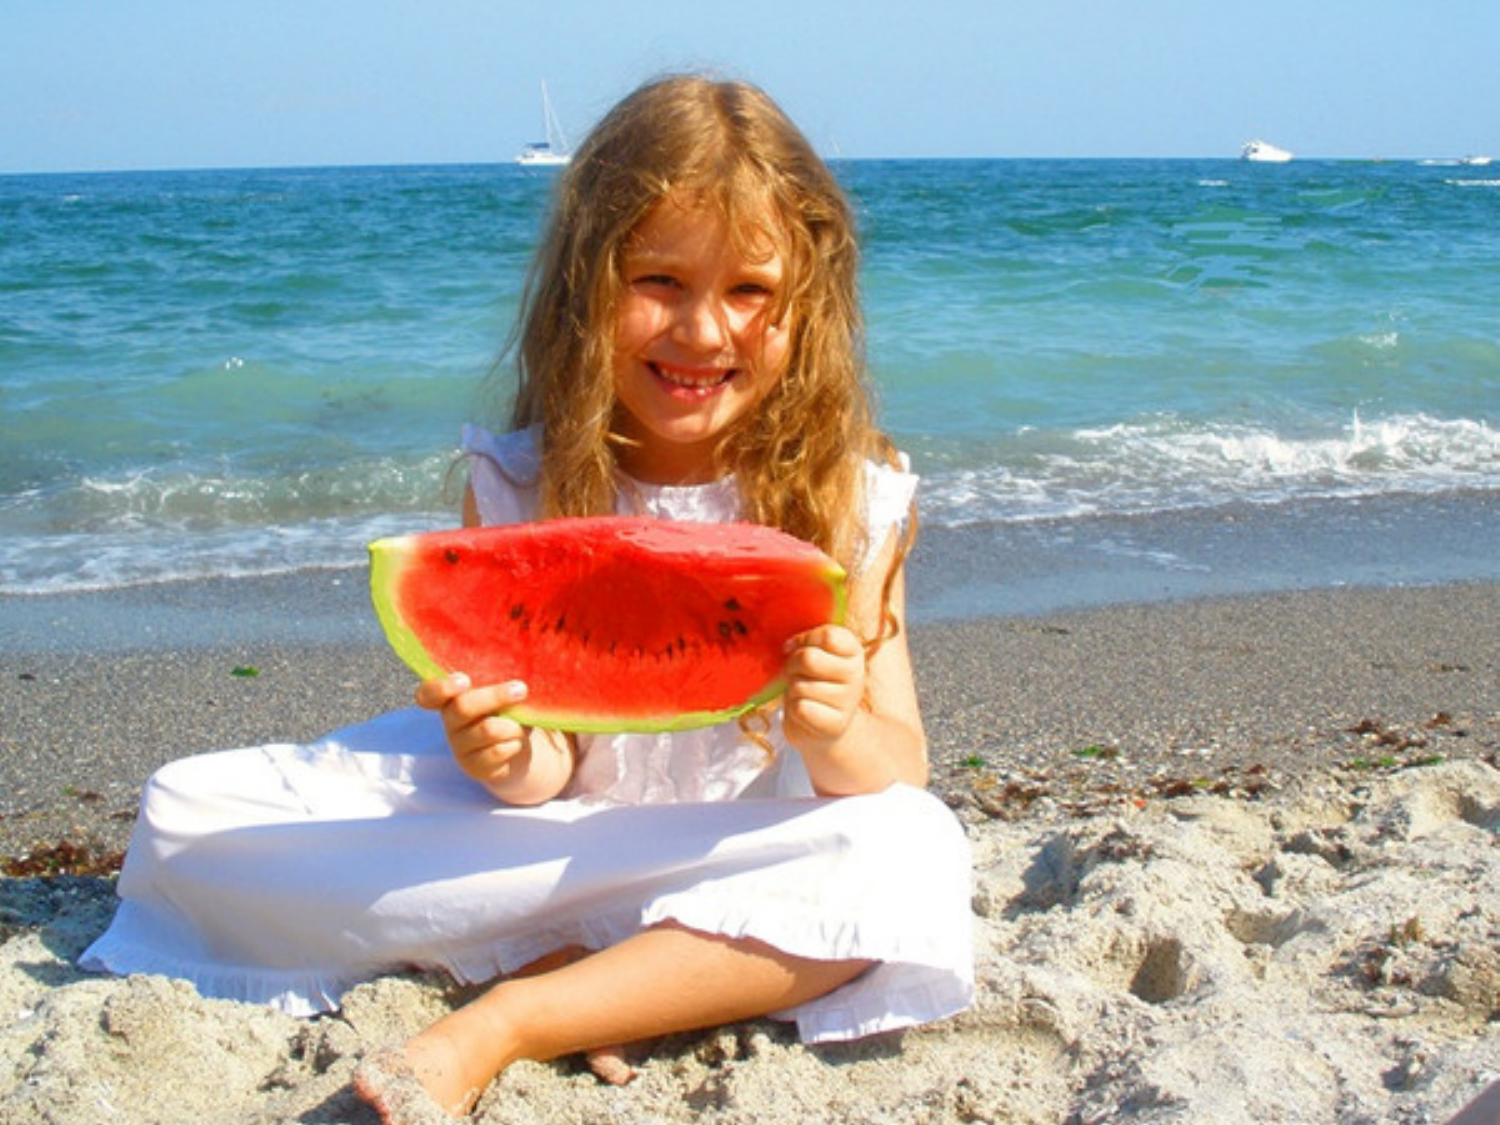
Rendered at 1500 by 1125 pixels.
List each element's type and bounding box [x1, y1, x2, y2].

list [0, 0, 1500, 1125]
